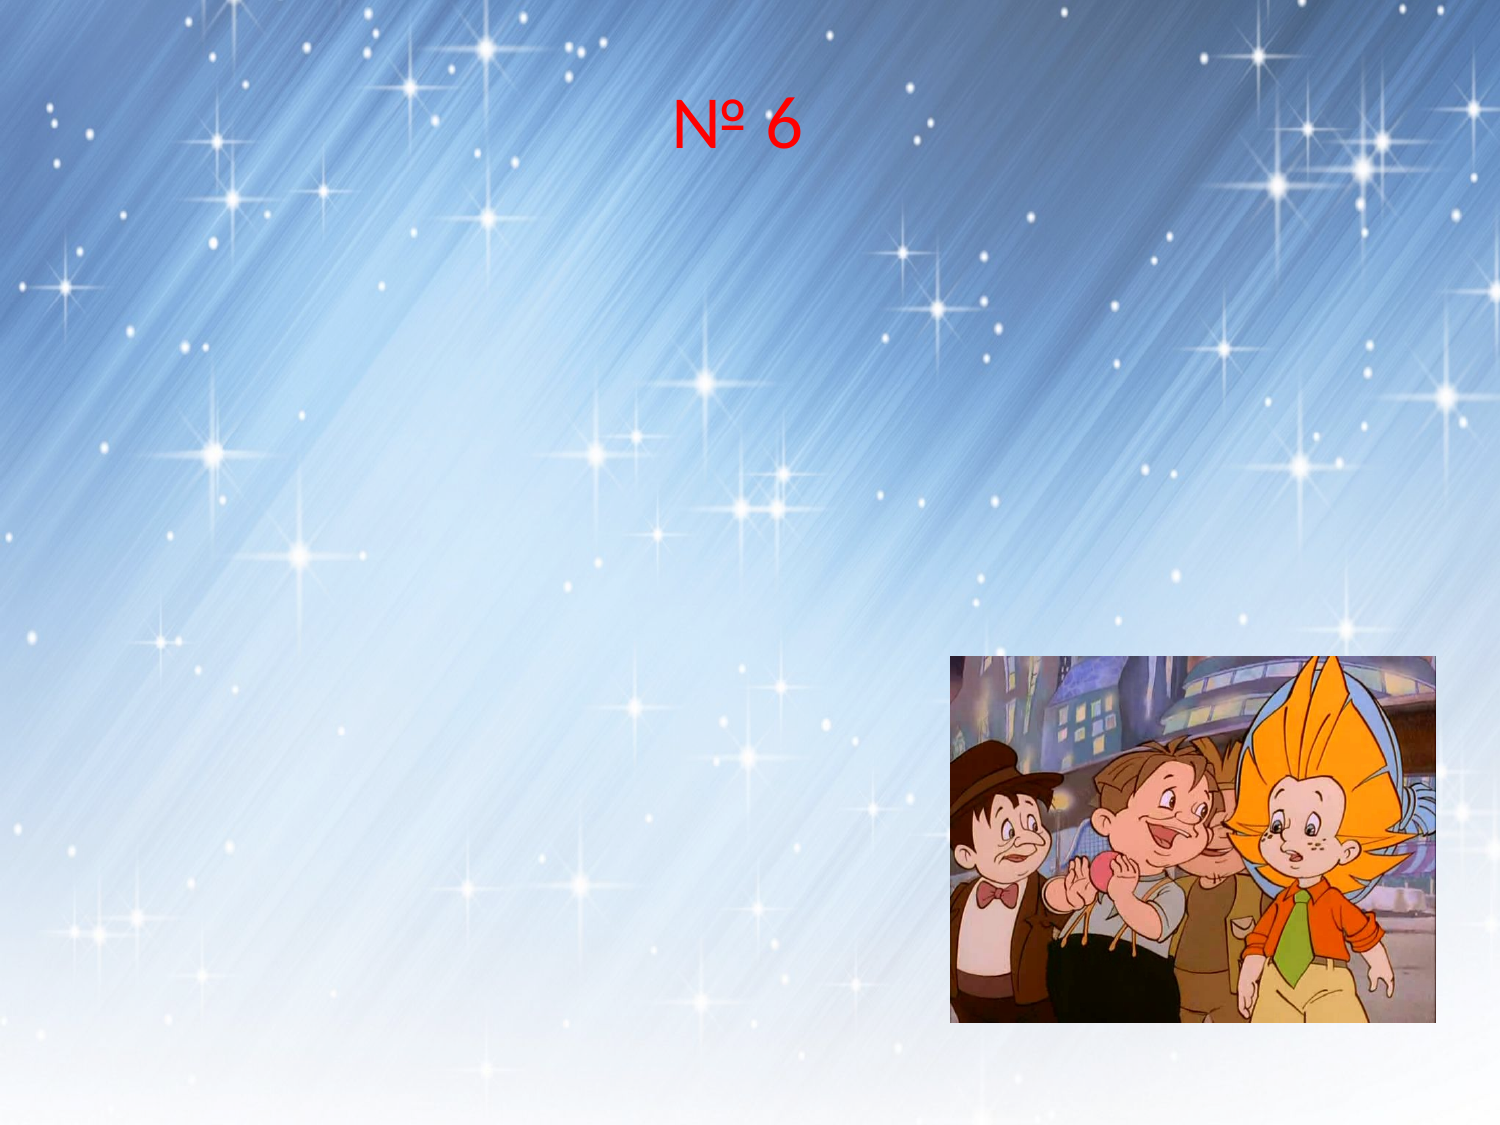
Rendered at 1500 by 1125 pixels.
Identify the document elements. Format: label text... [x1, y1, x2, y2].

text_box № 6 [656, 66, 818, 172]
picture [950, 656, 1436, 1024]
text_box 23 [0, 0, 1500, 1125]
